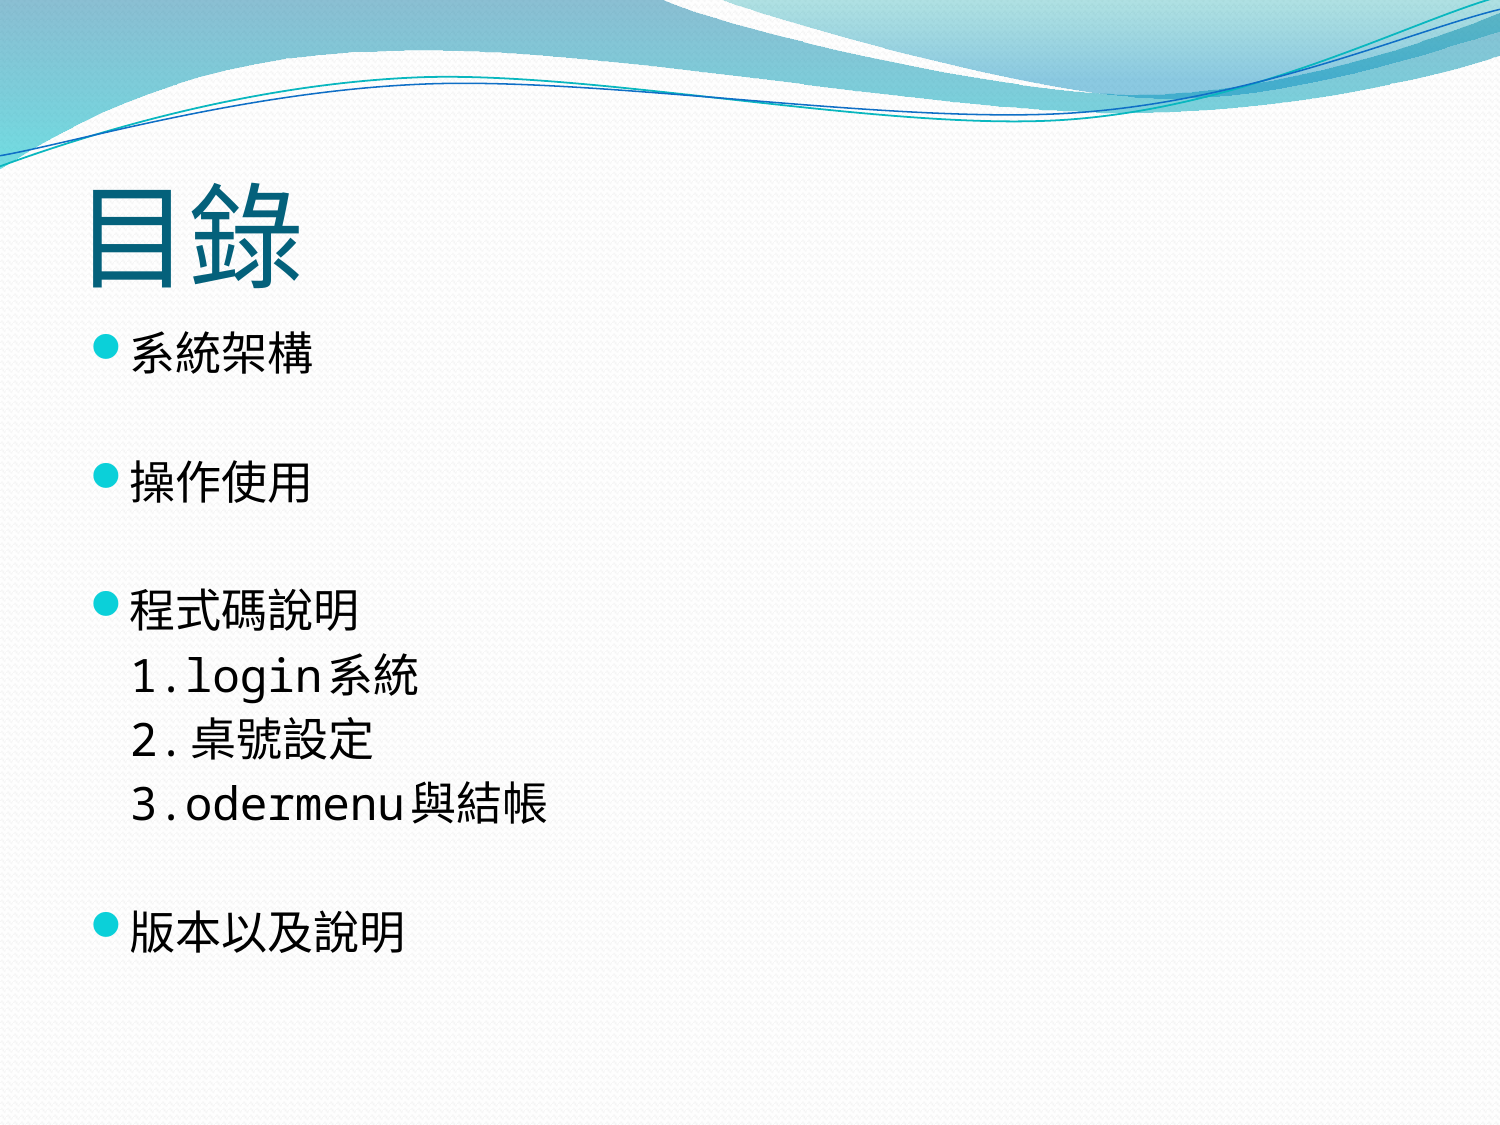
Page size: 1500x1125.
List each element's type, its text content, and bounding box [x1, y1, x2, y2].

list 系統架構 操作使用 程式碼說明 1.login系統 2.桌號設定 3.odermenu與結帳 版本以及說明 [75, 317, 1425, 1125]
title 目錄 [75, 115, 1425, 303]
